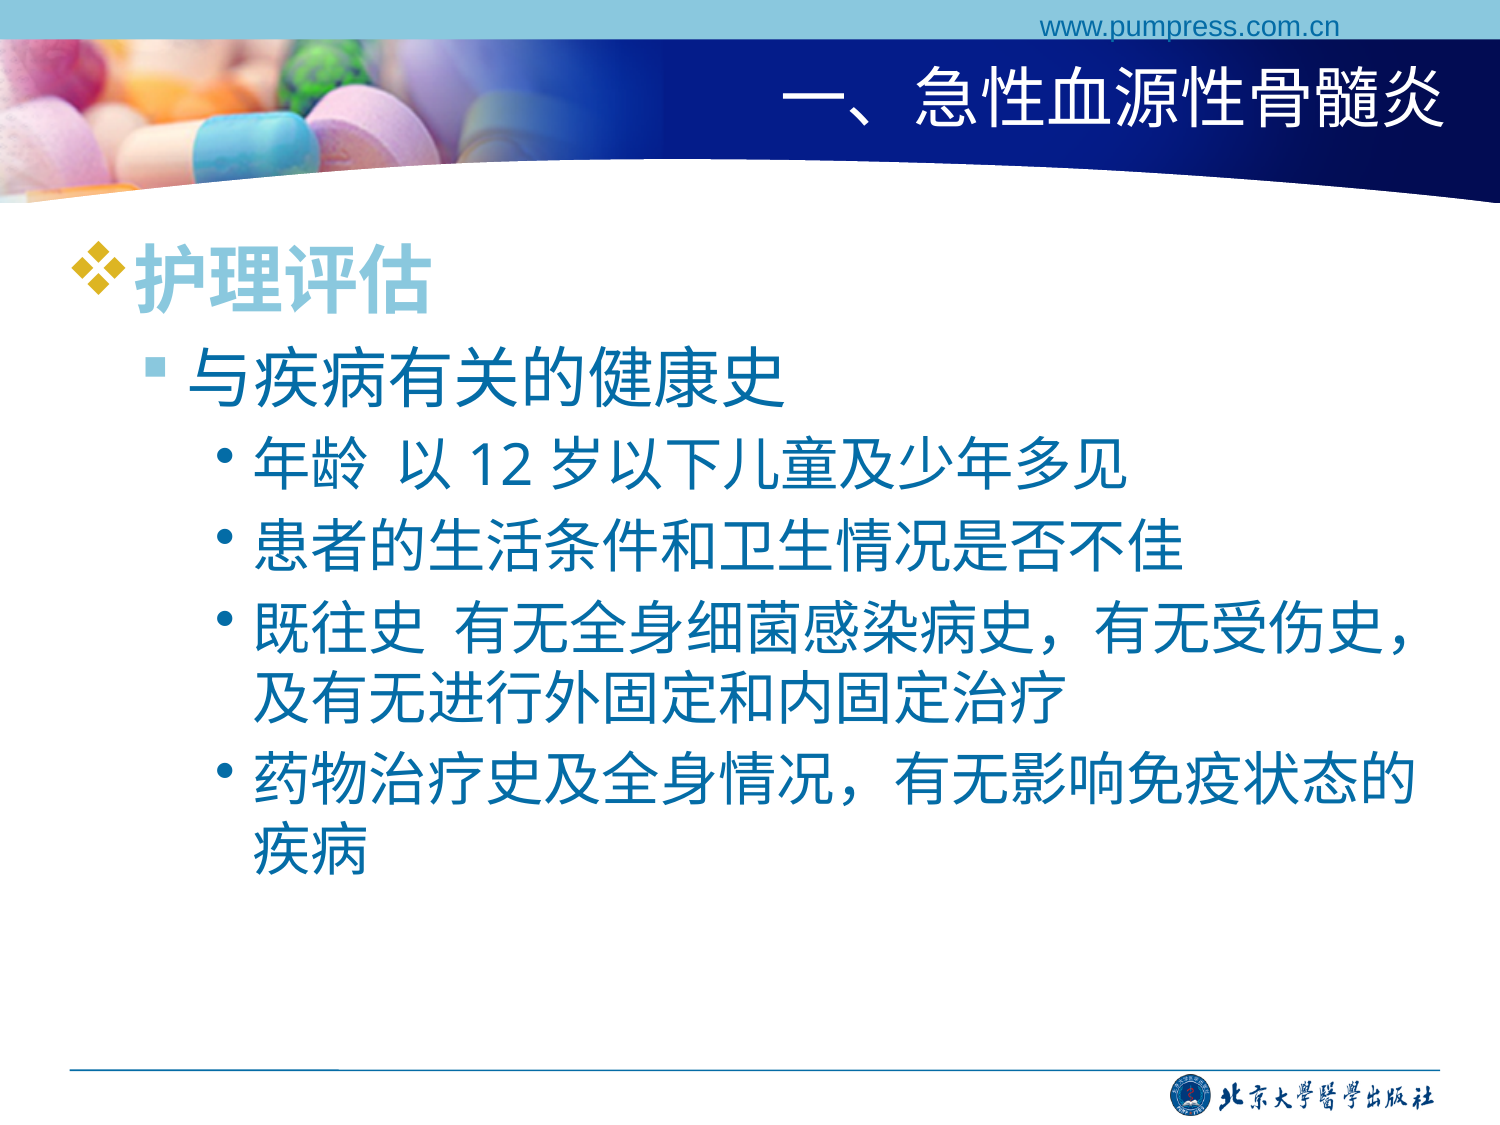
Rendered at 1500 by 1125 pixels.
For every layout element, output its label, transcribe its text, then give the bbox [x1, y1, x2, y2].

picture [0, 40, 1500, 203]
picture [1170, 1074, 1436, 1118]
title 一、急性血源性骨髓炎 [137, 49, 1463, 143]
list 护理评估 与疾病有关的健康史 年龄 以12岁以下儿童及少年多见 患者的生活条件和卫生情况是否不佳 既往史 有无全身细菌感染病史，有无受伤史，及有无进行外固定和内固定治疗 药物治疗史及全身情况，有无影响免疫状态的疾病 [49, 224, 1463, 1026]
slide_number www.pumpress.com.cn [1025, 0, 1463, 38]
